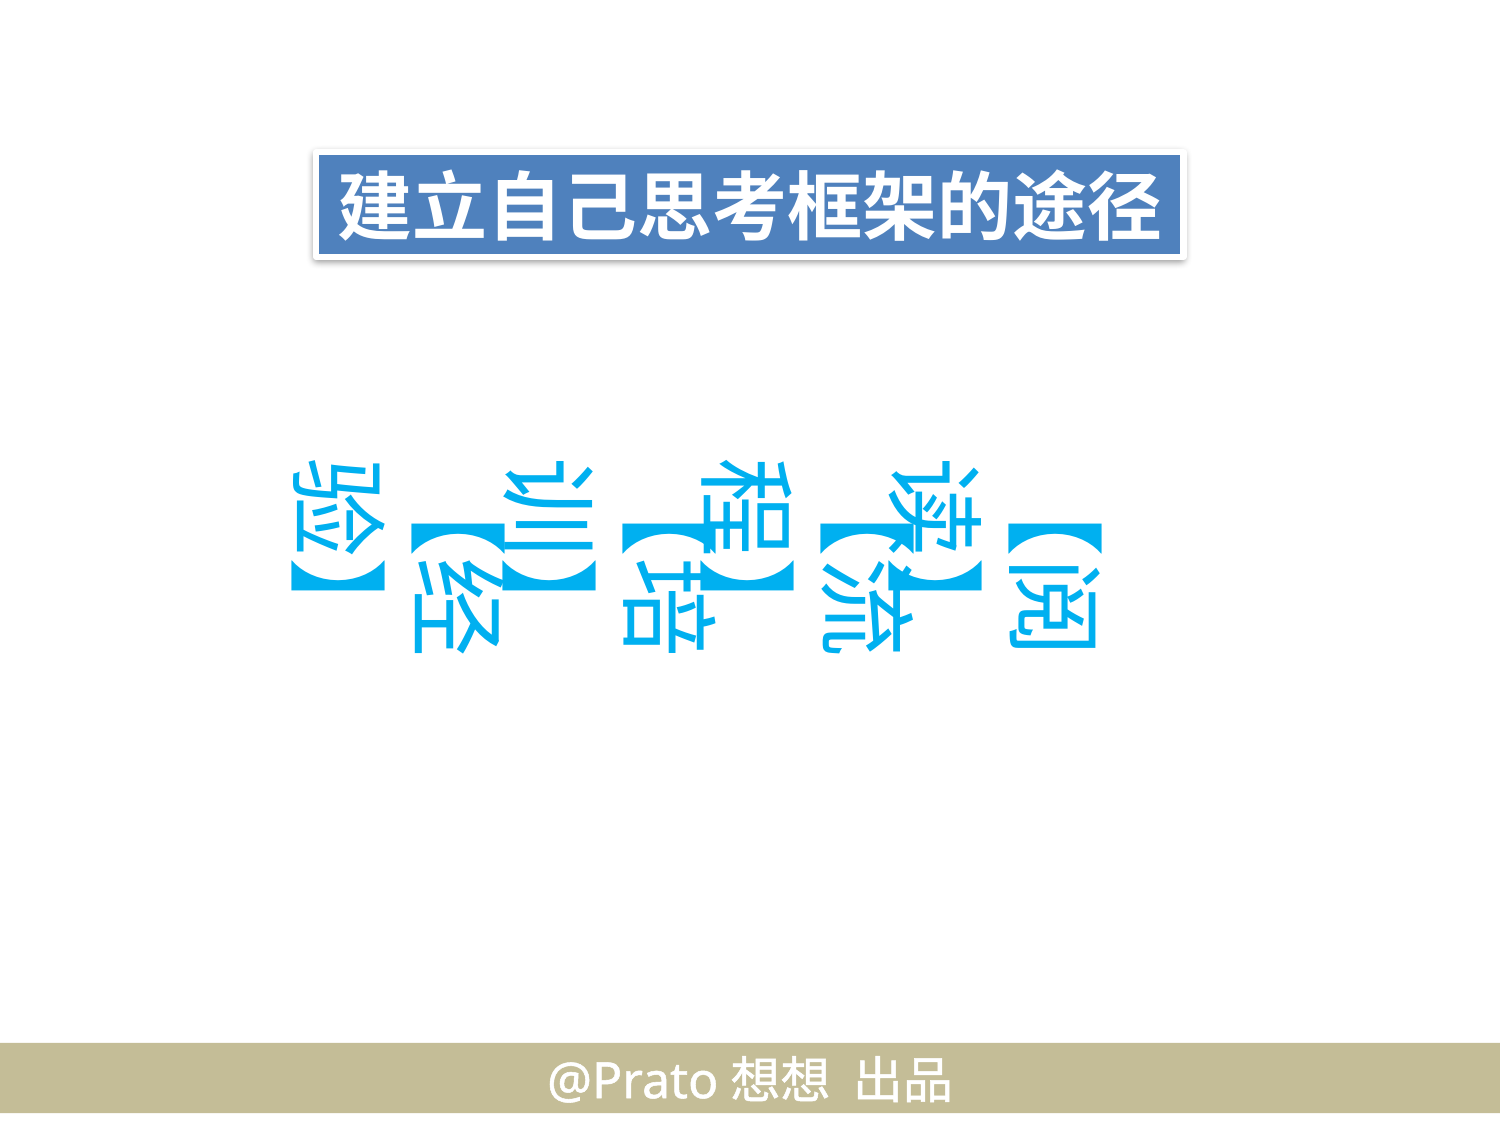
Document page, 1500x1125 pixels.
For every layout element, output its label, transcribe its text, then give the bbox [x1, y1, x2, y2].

text_box 【培训】 [585, 396, 740, 718]
text_box 建立自己思考框架的途径 [313, 149, 1187, 260]
text_box @Prato想想 出品 [0, 1041, 1500, 1115]
text_box 【流程】 [783, 396, 939, 718]
text_box 【阅读】 [971, 396, 1127, 718]
text_box 【经验】 [374, 396, 529, 718]
